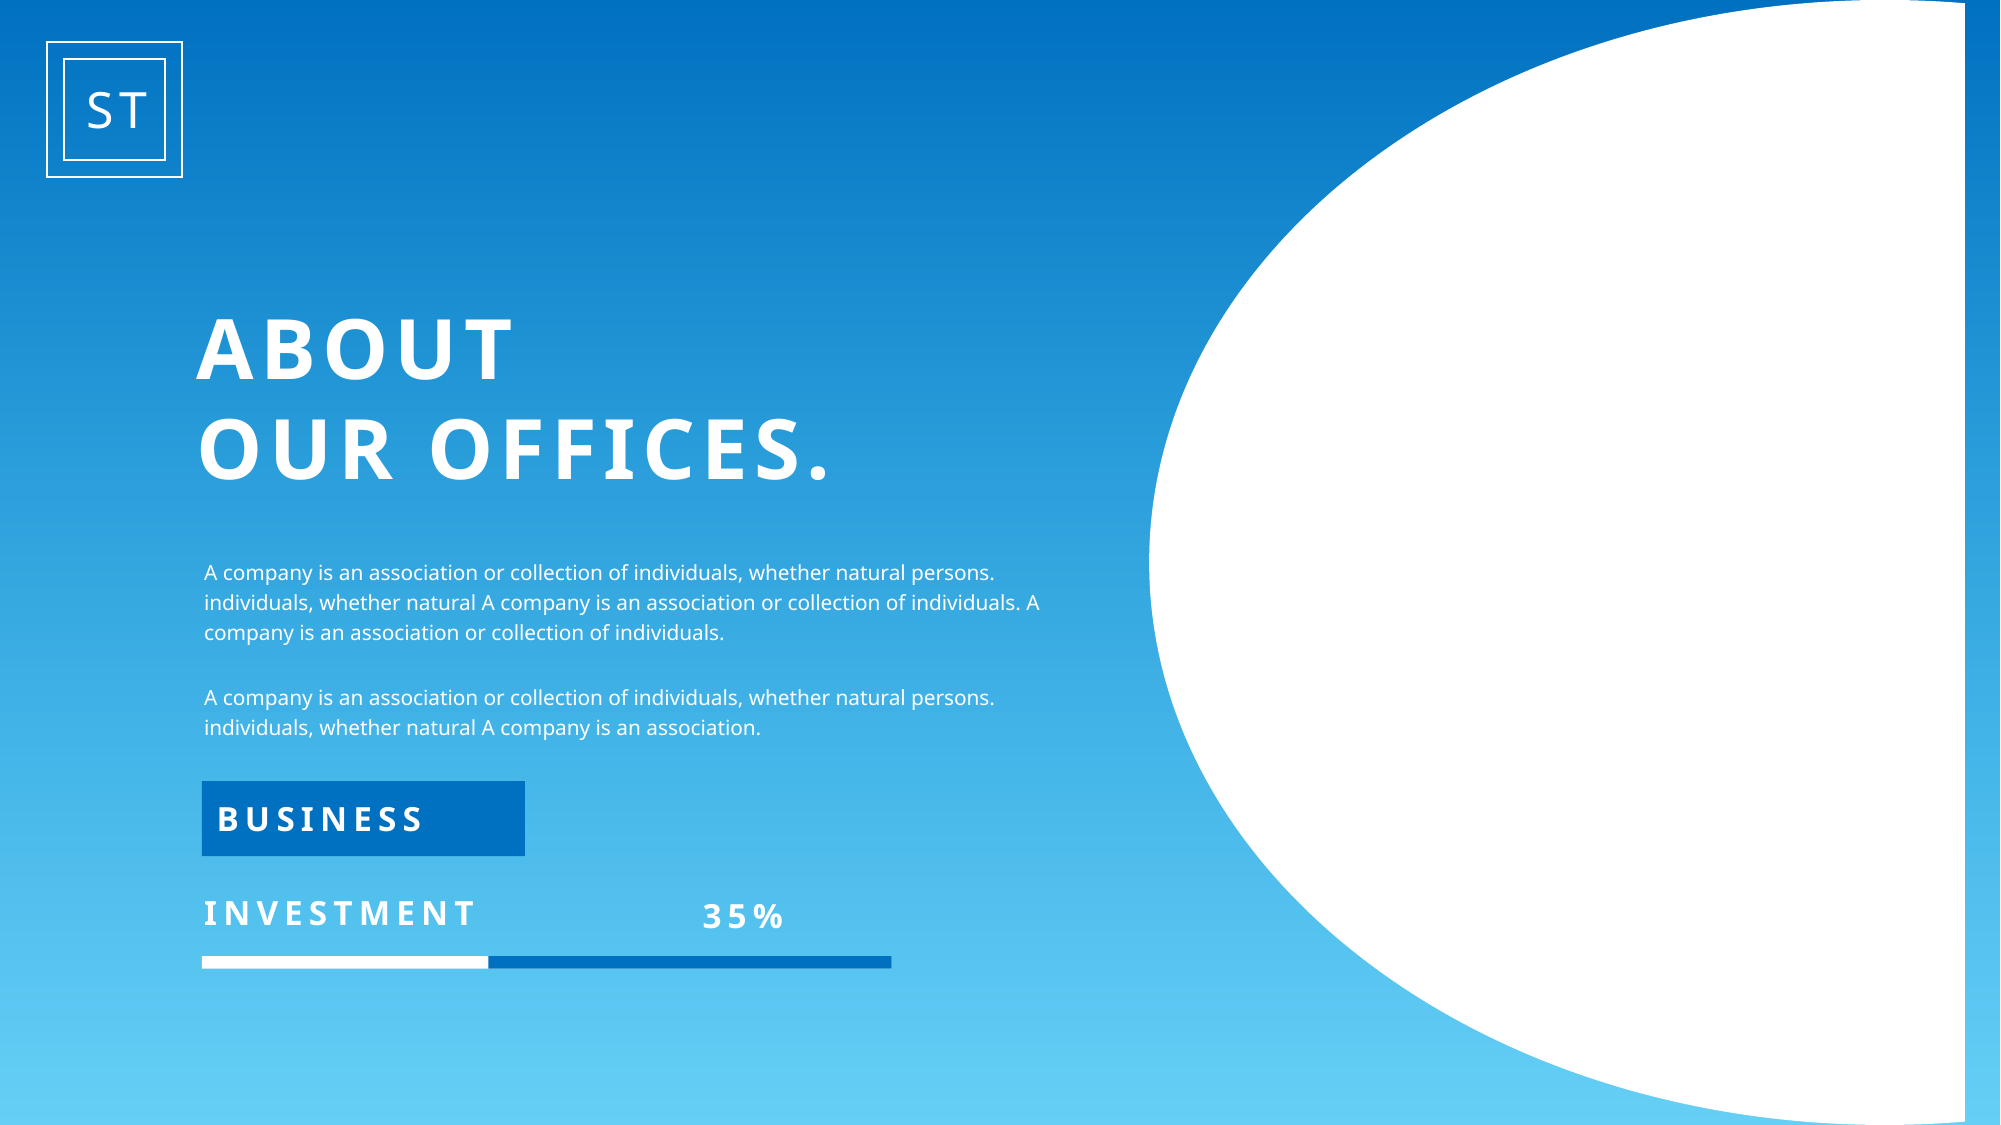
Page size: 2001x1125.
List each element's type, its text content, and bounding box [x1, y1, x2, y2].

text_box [189, 884, 892, 969]
text_box [1148, 388, 1184, 737]
text_box [0, 0, 1184, 1125]
picture [1184, 0, 2000, 1125]
text_box A company is an association or collection of individuals, whether natural persons. individuals, whether natural A company is an association. [189, 671, 1060, 760]
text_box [201, 780, 527, 857]
text_box A company is an association or collection of individuals, whether natural persons. individuals, whether natural A company is an association or collection of individuals. A company is an association or collection of individuals. [189, 547, 1060, 635]
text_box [46, 41, 182, 178]
text_box ABOUT OUR OFFICES. [181, 289, 1000, 504]
